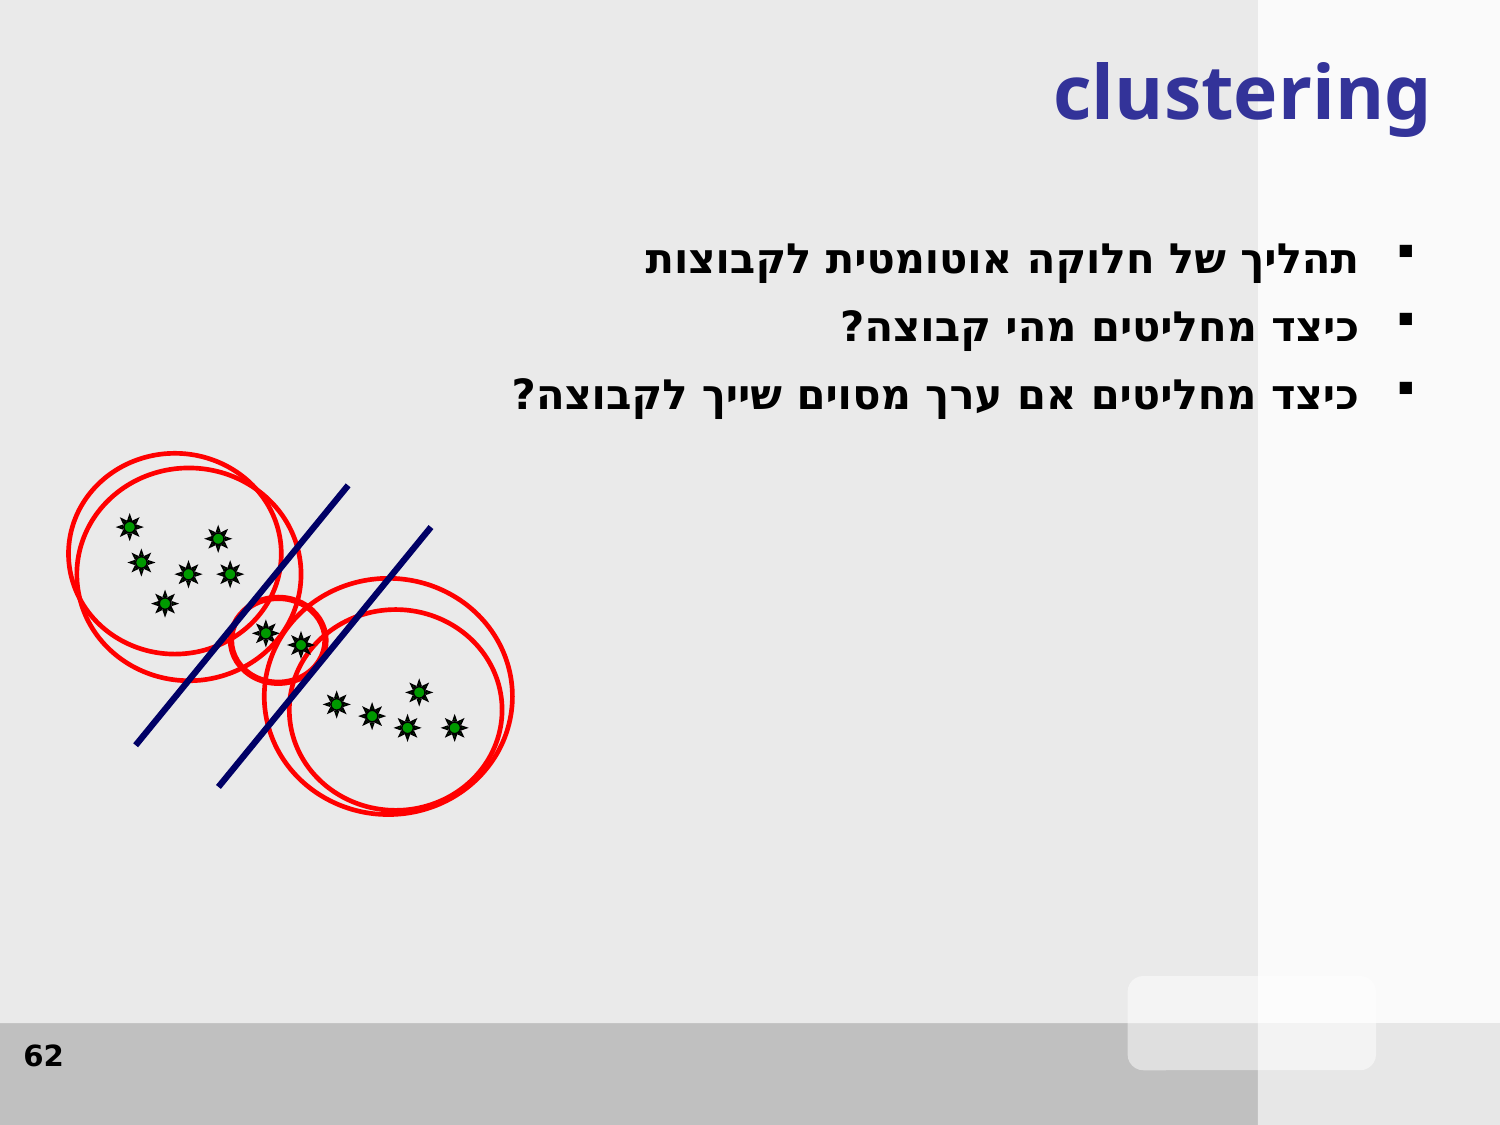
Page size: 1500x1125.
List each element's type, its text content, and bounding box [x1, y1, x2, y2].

text_box [68, 453, 257, 598]
slide_number 62 [8, 1029, 359, 1108]
text_box [264, 578, 513, 815]
text_box [230, 597, 326, 683]
text_box תהליך של חלוקה אוטומטית לקבוצות כיצד מחליטים מהי קבוצה? כיצד מחליטים אם ערך מסוים שייך לקבוצה? [62, 218, 1422, 490]
text_box [76, 467, 302, 681]
text_box clustering [98, 19, 1447, 160]
